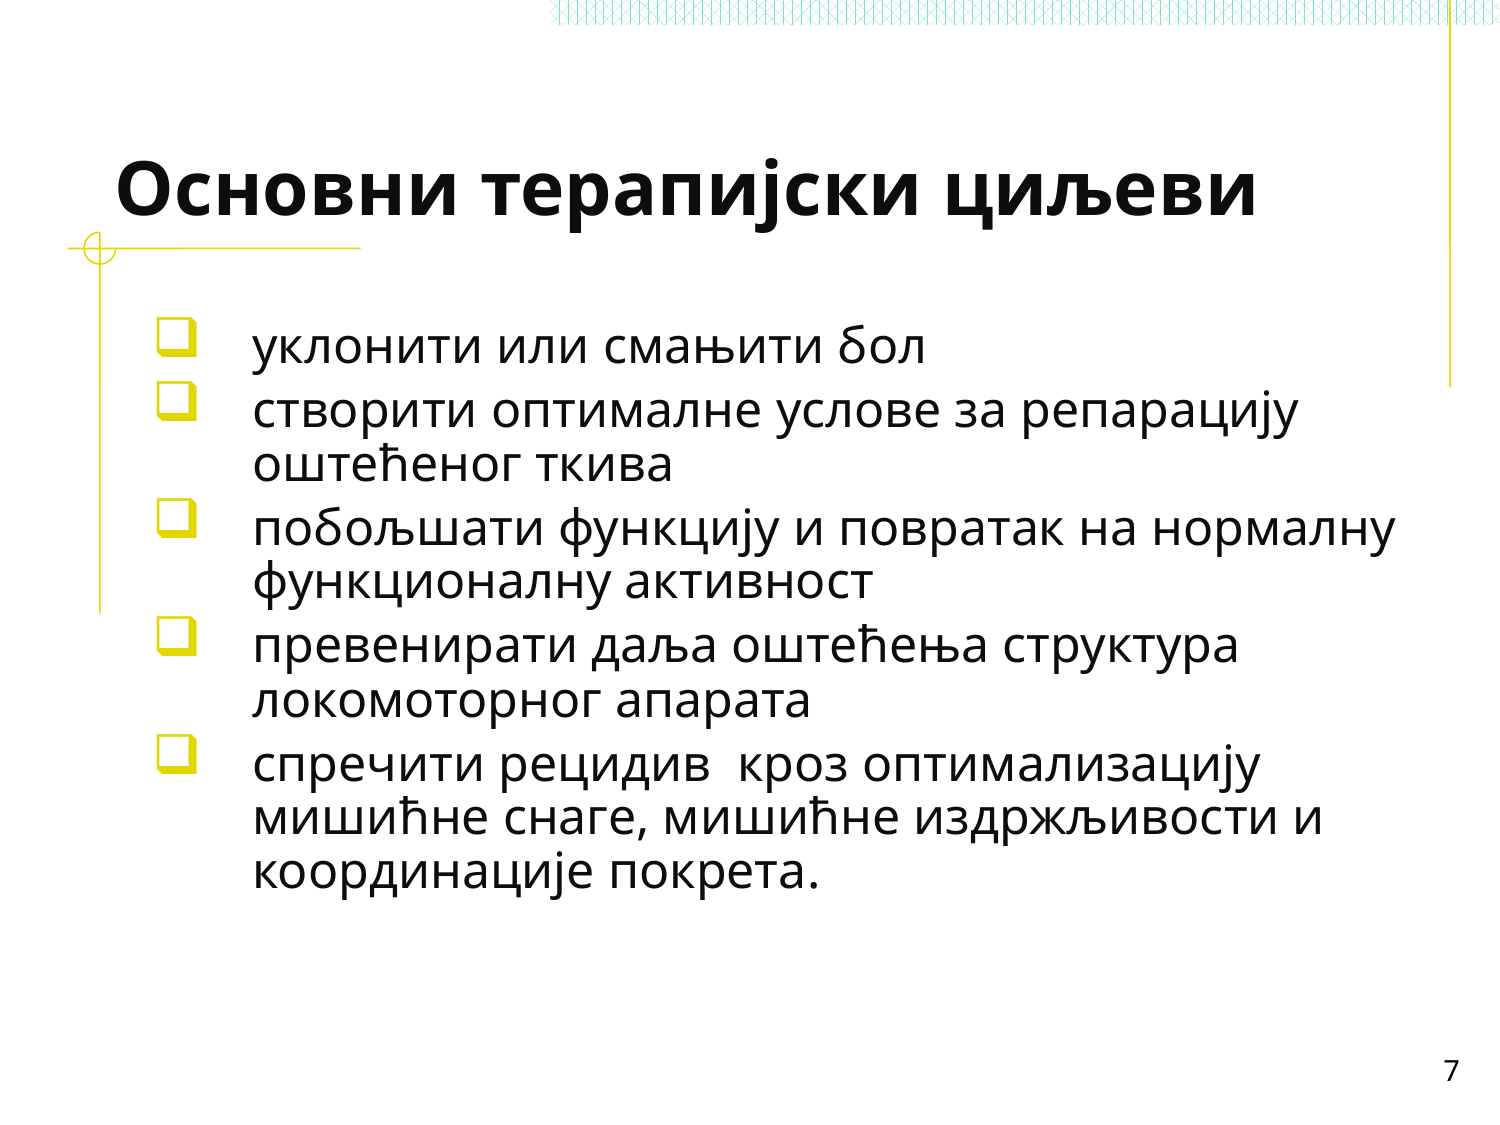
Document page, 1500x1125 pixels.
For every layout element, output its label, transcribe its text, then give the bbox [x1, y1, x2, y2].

slide_number 7 [1162, 1025, 1475, 1100]
list уклонити или смањити бол створити оптималне услове за репарацију оштећеног ткива побољшати функцију и повратак на нормалну функционалну активност превенирати даља оштећења структура локомоторног апарата спречити рецидив кроз оптимализацију мишићне снаге, мишићне издржљивости и координације покрета. [137, 312, 1413, 988]
title Основни терапијски циљеви [99, 49, 1376, 238]
